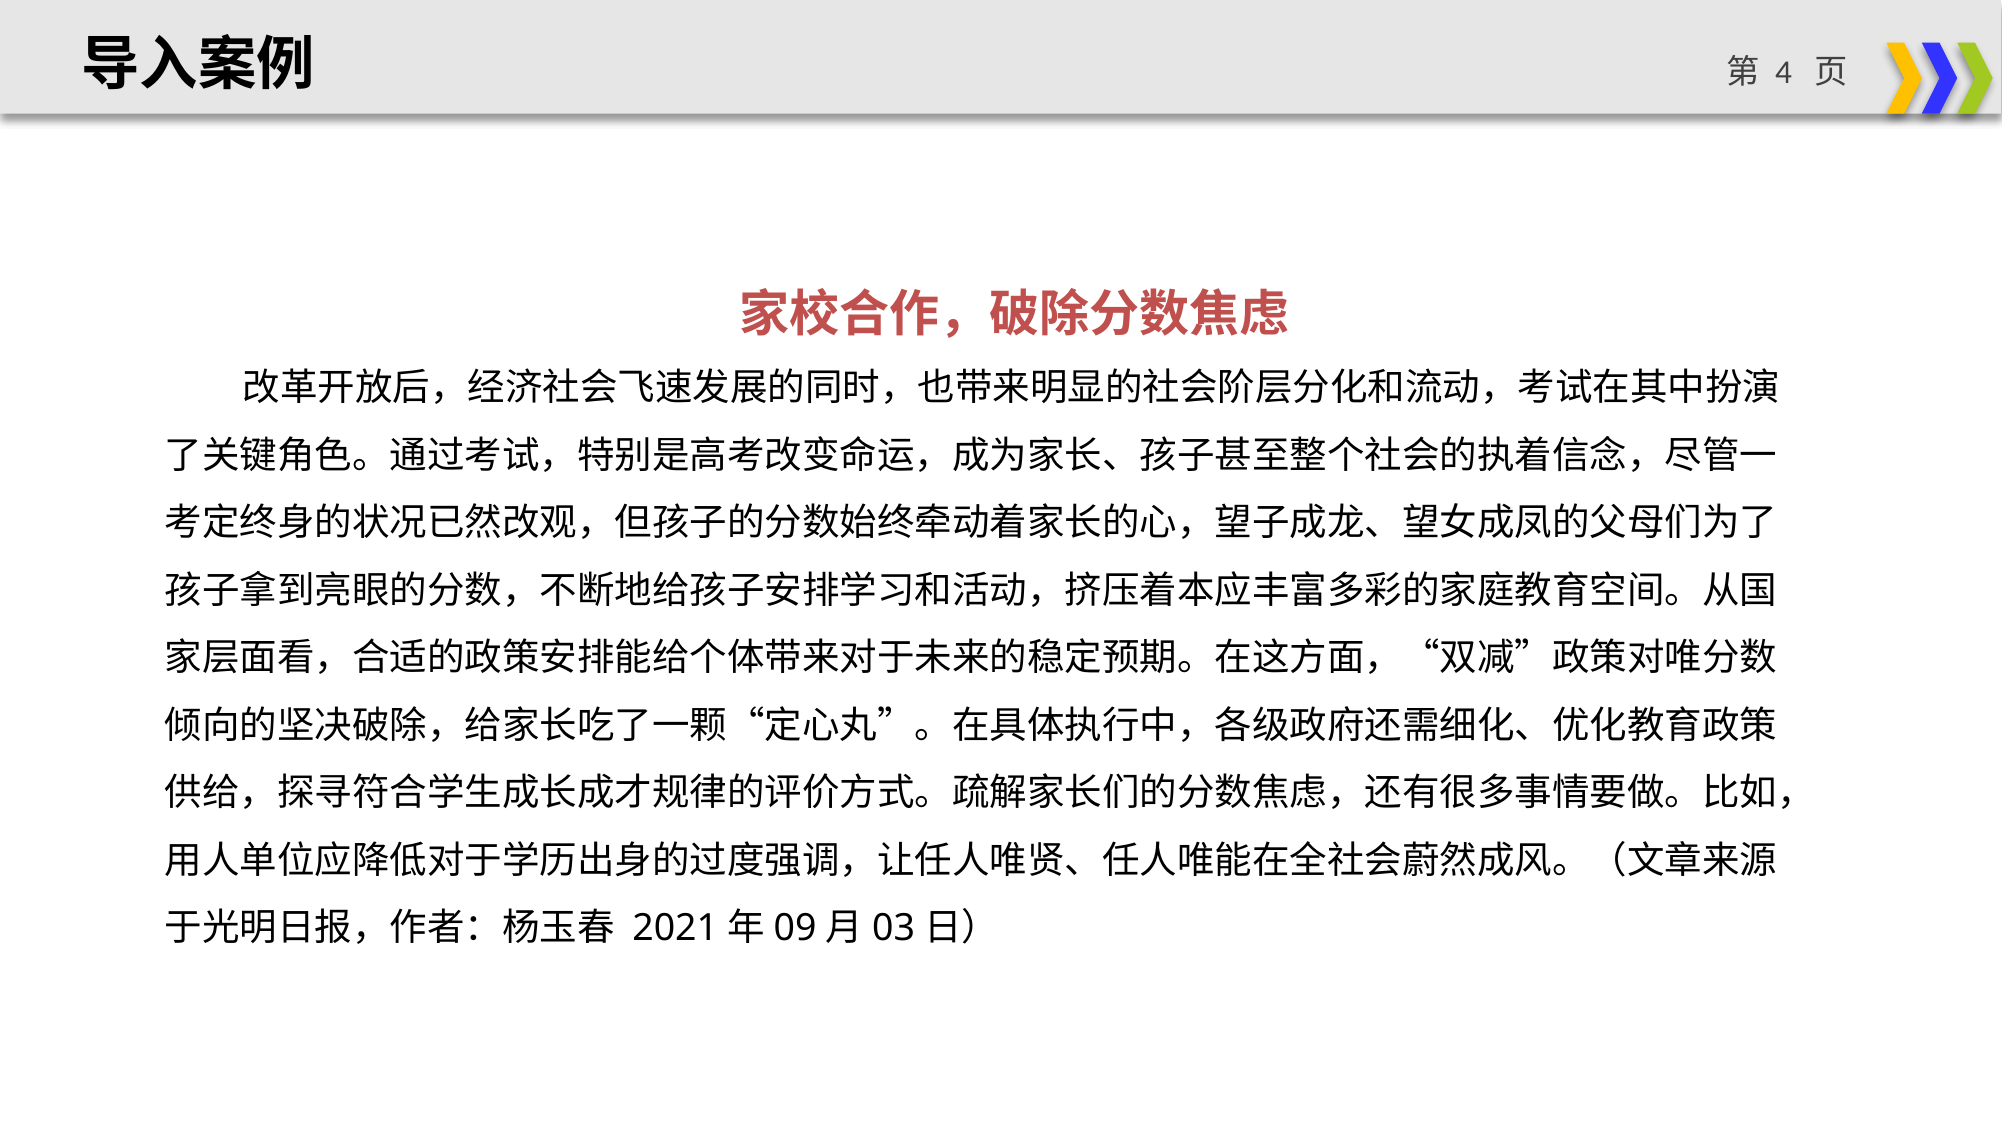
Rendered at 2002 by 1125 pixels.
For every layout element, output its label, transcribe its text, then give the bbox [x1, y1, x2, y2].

text_box 家校合作，破除分数焦虑 改革开放后，经济社会飞速发展的同时，也带来明显的社会阶层分化和流动，考试在其中扮演了关键角色。通过考试，特别是高考改变命运，成为家长、孩子甚至整个社会的执着信念，尽管一考定终身的状况已然改观，但孩子的分数始终牵动着家长的心，望子成龙、望女成凤的父母们为了孩子拿到亮眼的分数，不断地给孩子安排学习和活动，挤压着本应丰富多彩的家庭教育空间。从国家层面看，合适的政策安排能给个体带来对于未来的稳定预期。在这方面，“双减”政策对唯分数倾向的坚决破除，给家长吃了一颗“定心丸”。在具体执行中，各级政府还需细化、优化教育政策供给，探寻符合学生成长成才规律的评价方式。疏解家长们的分数焦虑，还有很多事情要做。比如，用人单位应降低对于学历出身的过度强调，让任人唯贤、任人唯能在全社会蔚然成风。（文章来源于光明日报，作者：杨玉春 2021年09月03日） [150, 243, 1802, 956]
text_box 导入案例 [67, 19, 484, 104]
